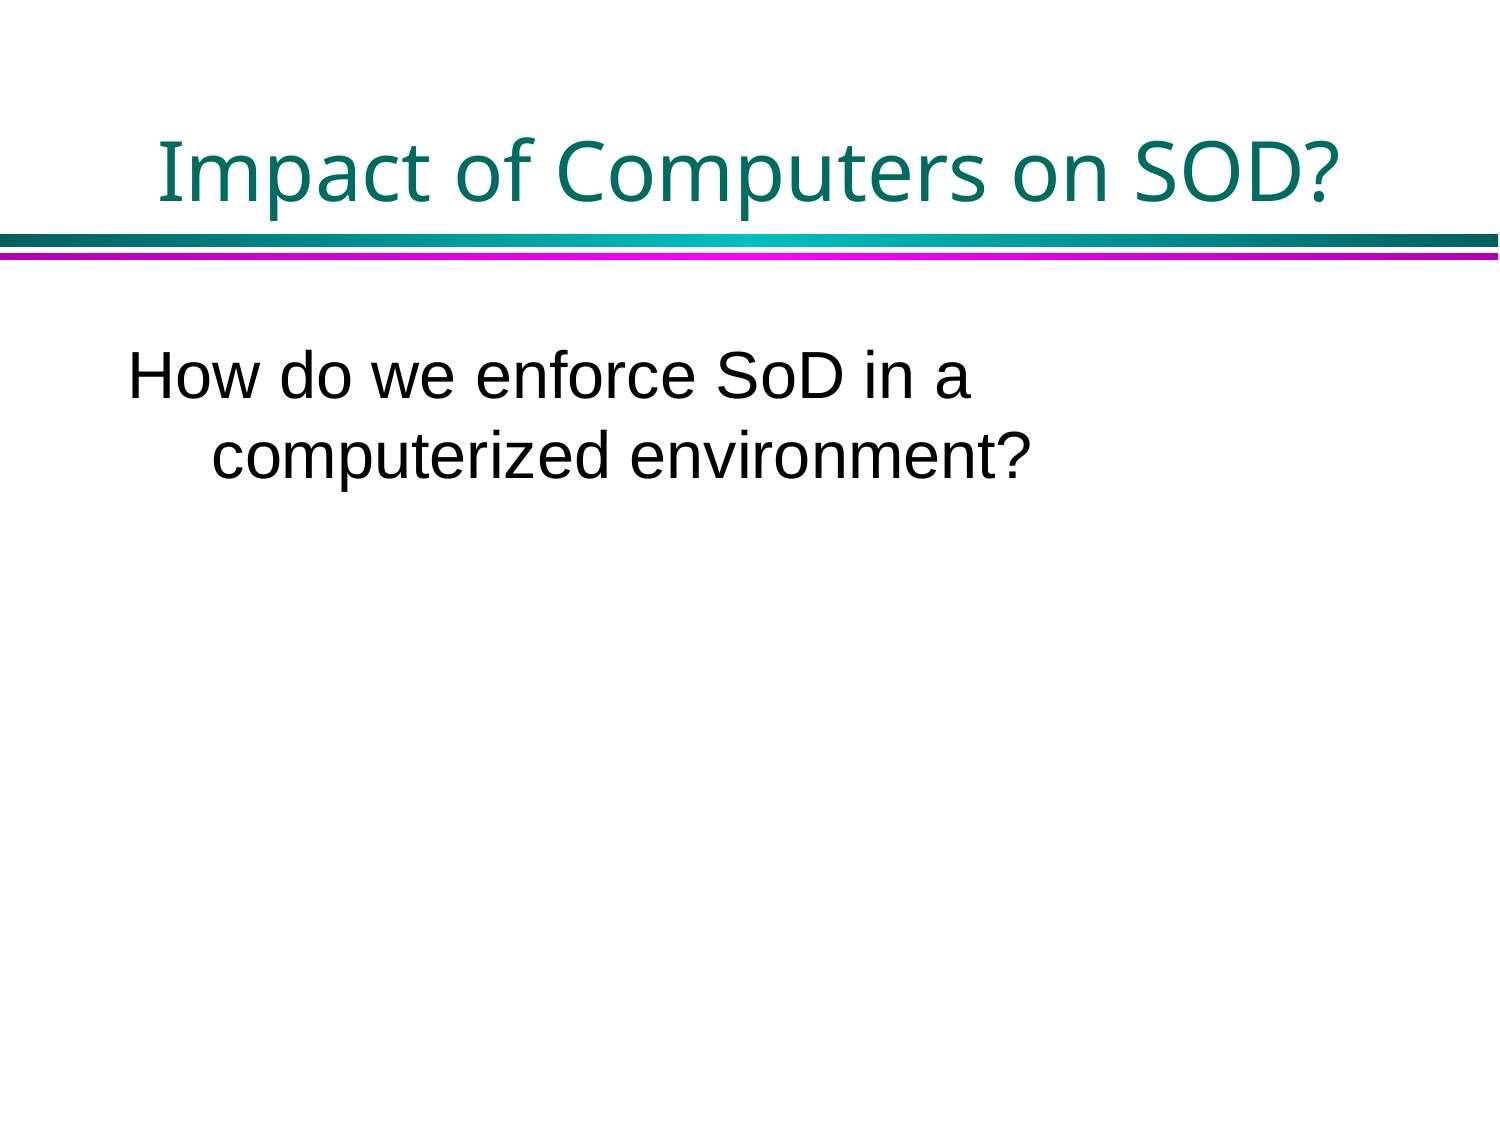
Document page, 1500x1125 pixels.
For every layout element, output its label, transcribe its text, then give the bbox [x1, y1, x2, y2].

list How do we enforce SoD in a computerized environment? [111, 324, 1388, 1001]
title Impact of Computers on SOD? [111, 36, 1388, 226]
